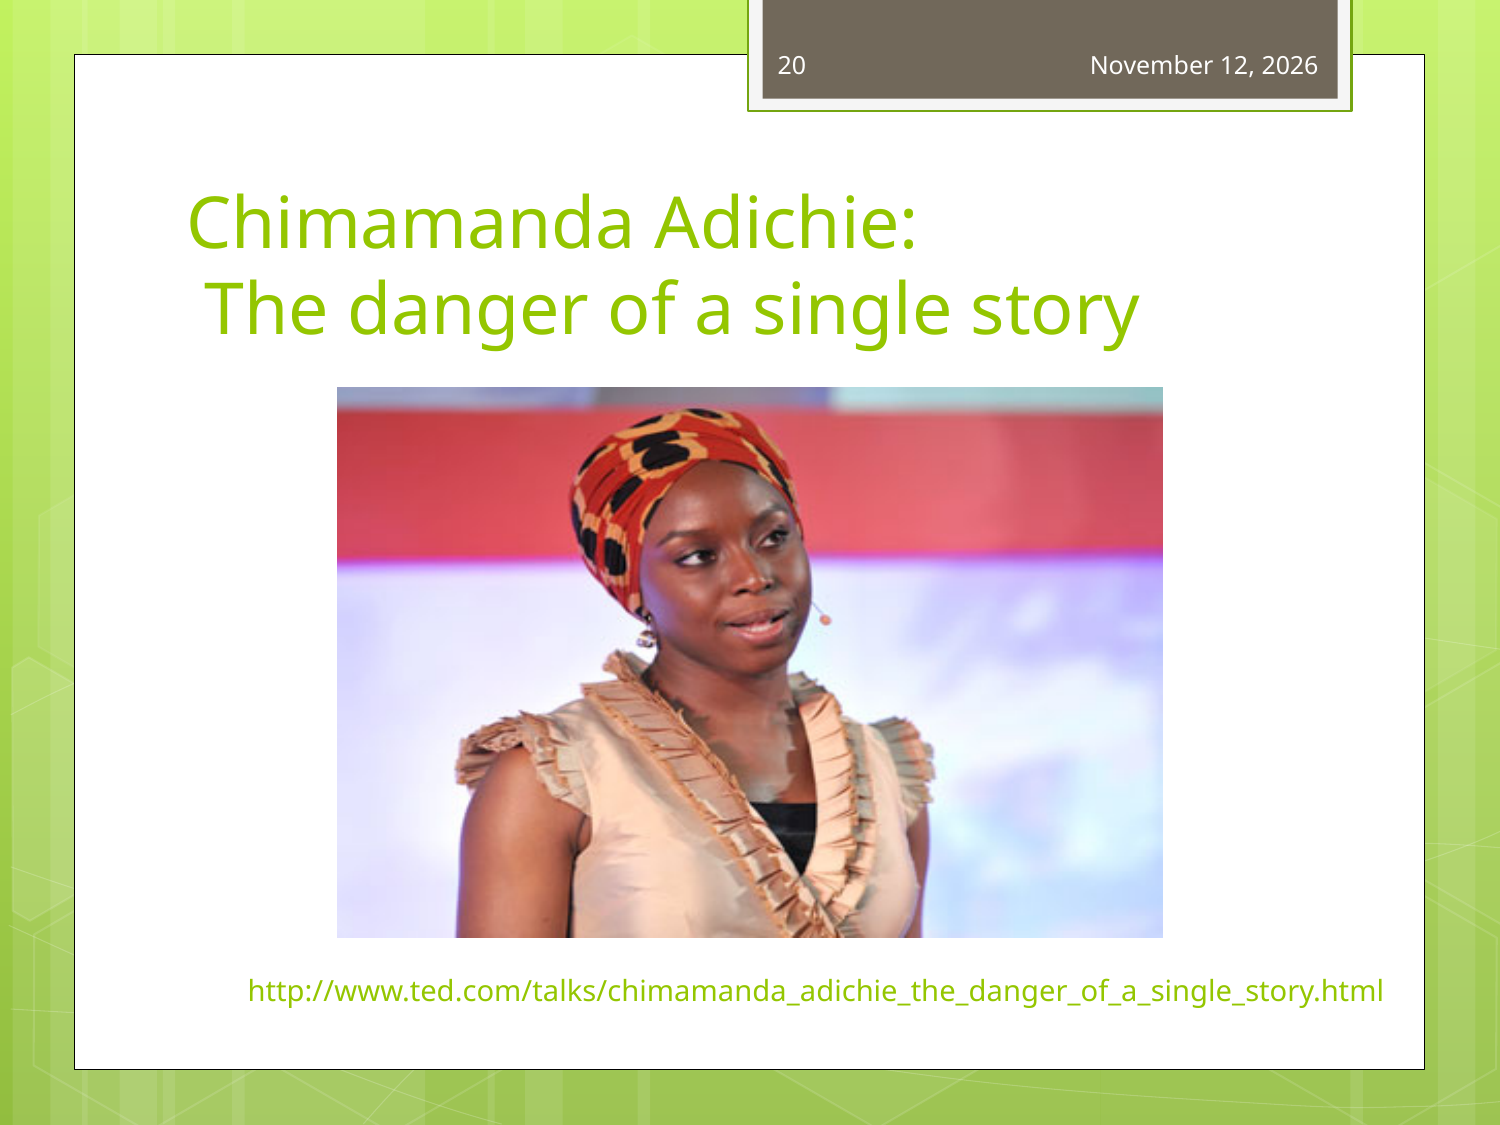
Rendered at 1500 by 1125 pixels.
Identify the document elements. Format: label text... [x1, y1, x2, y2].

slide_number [983, 36, 1334, 97]
picture [337, 387, 1163, 938]
slide_number 20 [762, 36, 982, 97]
title Chimamanda Adichie: The danger of a single story [171, 168, 1324, 357]
footer http://www.ted.com/talks/chimamanda_adichie_the_danger_of_a_single_story.html [99, 960, 1400, 1020]
